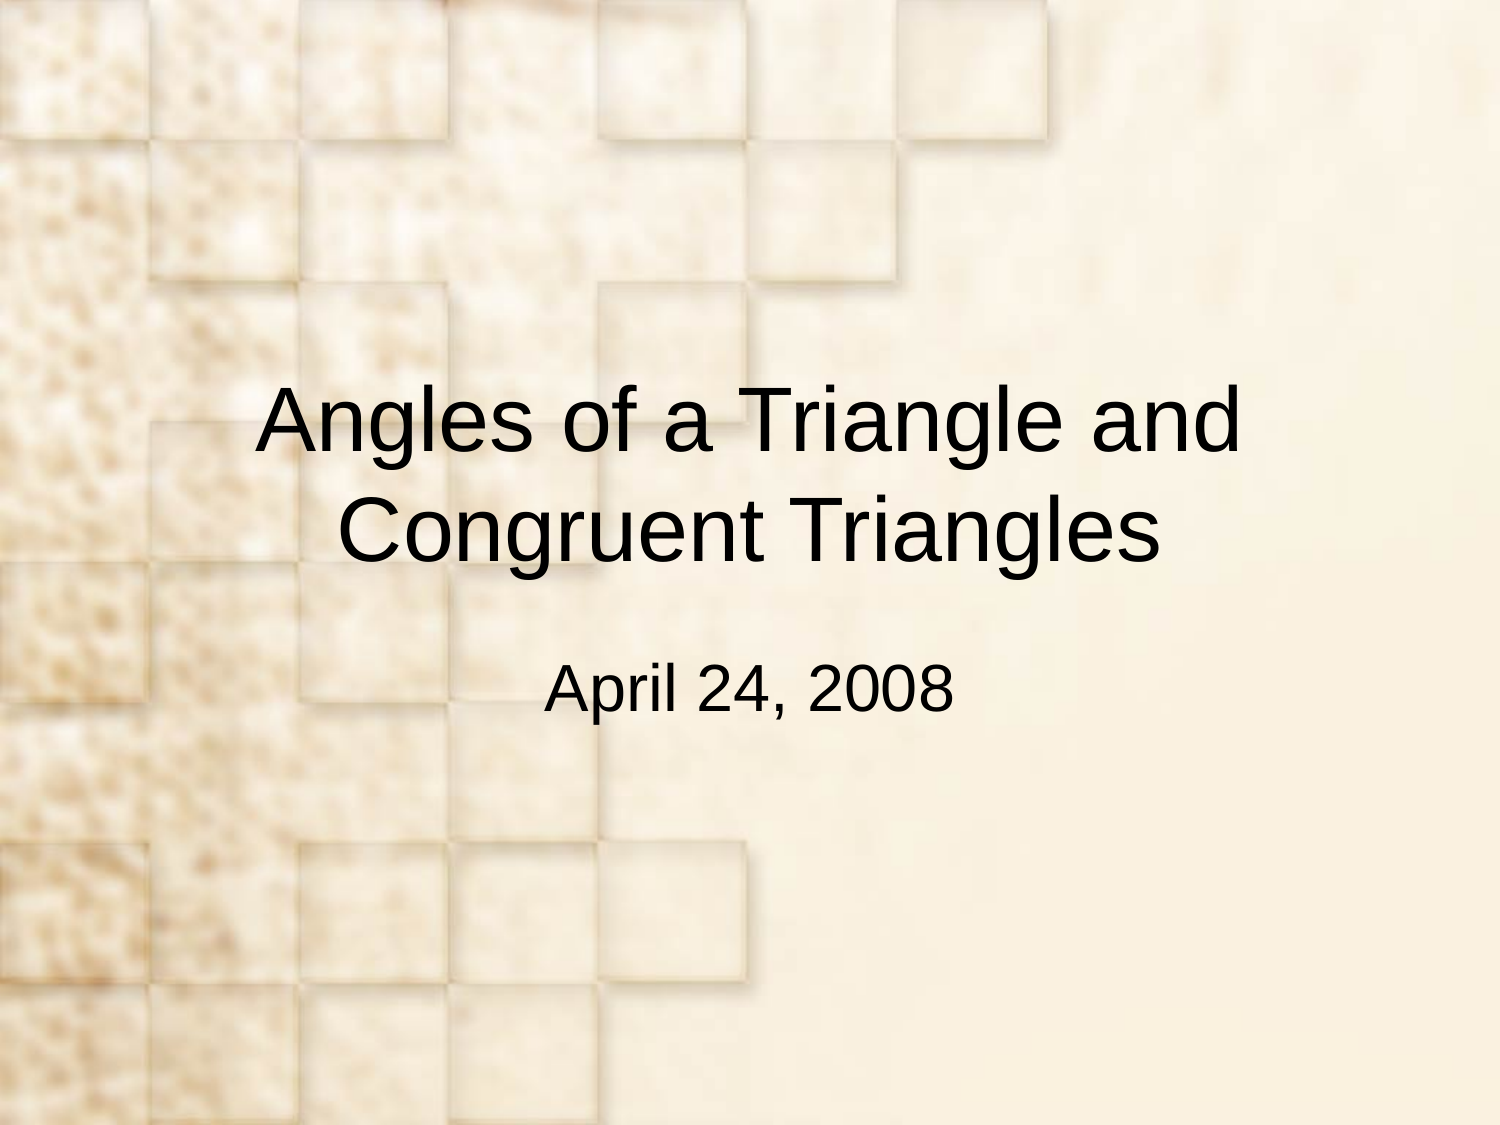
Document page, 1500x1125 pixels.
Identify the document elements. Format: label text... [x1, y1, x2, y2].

subtitle April 24, 2008 [224, 637, 1276, 926]
picture [0, 0, 1500, 1125]
title Angles of a Triangle and Congruent Triangles [112, 349, 1388, 591]
